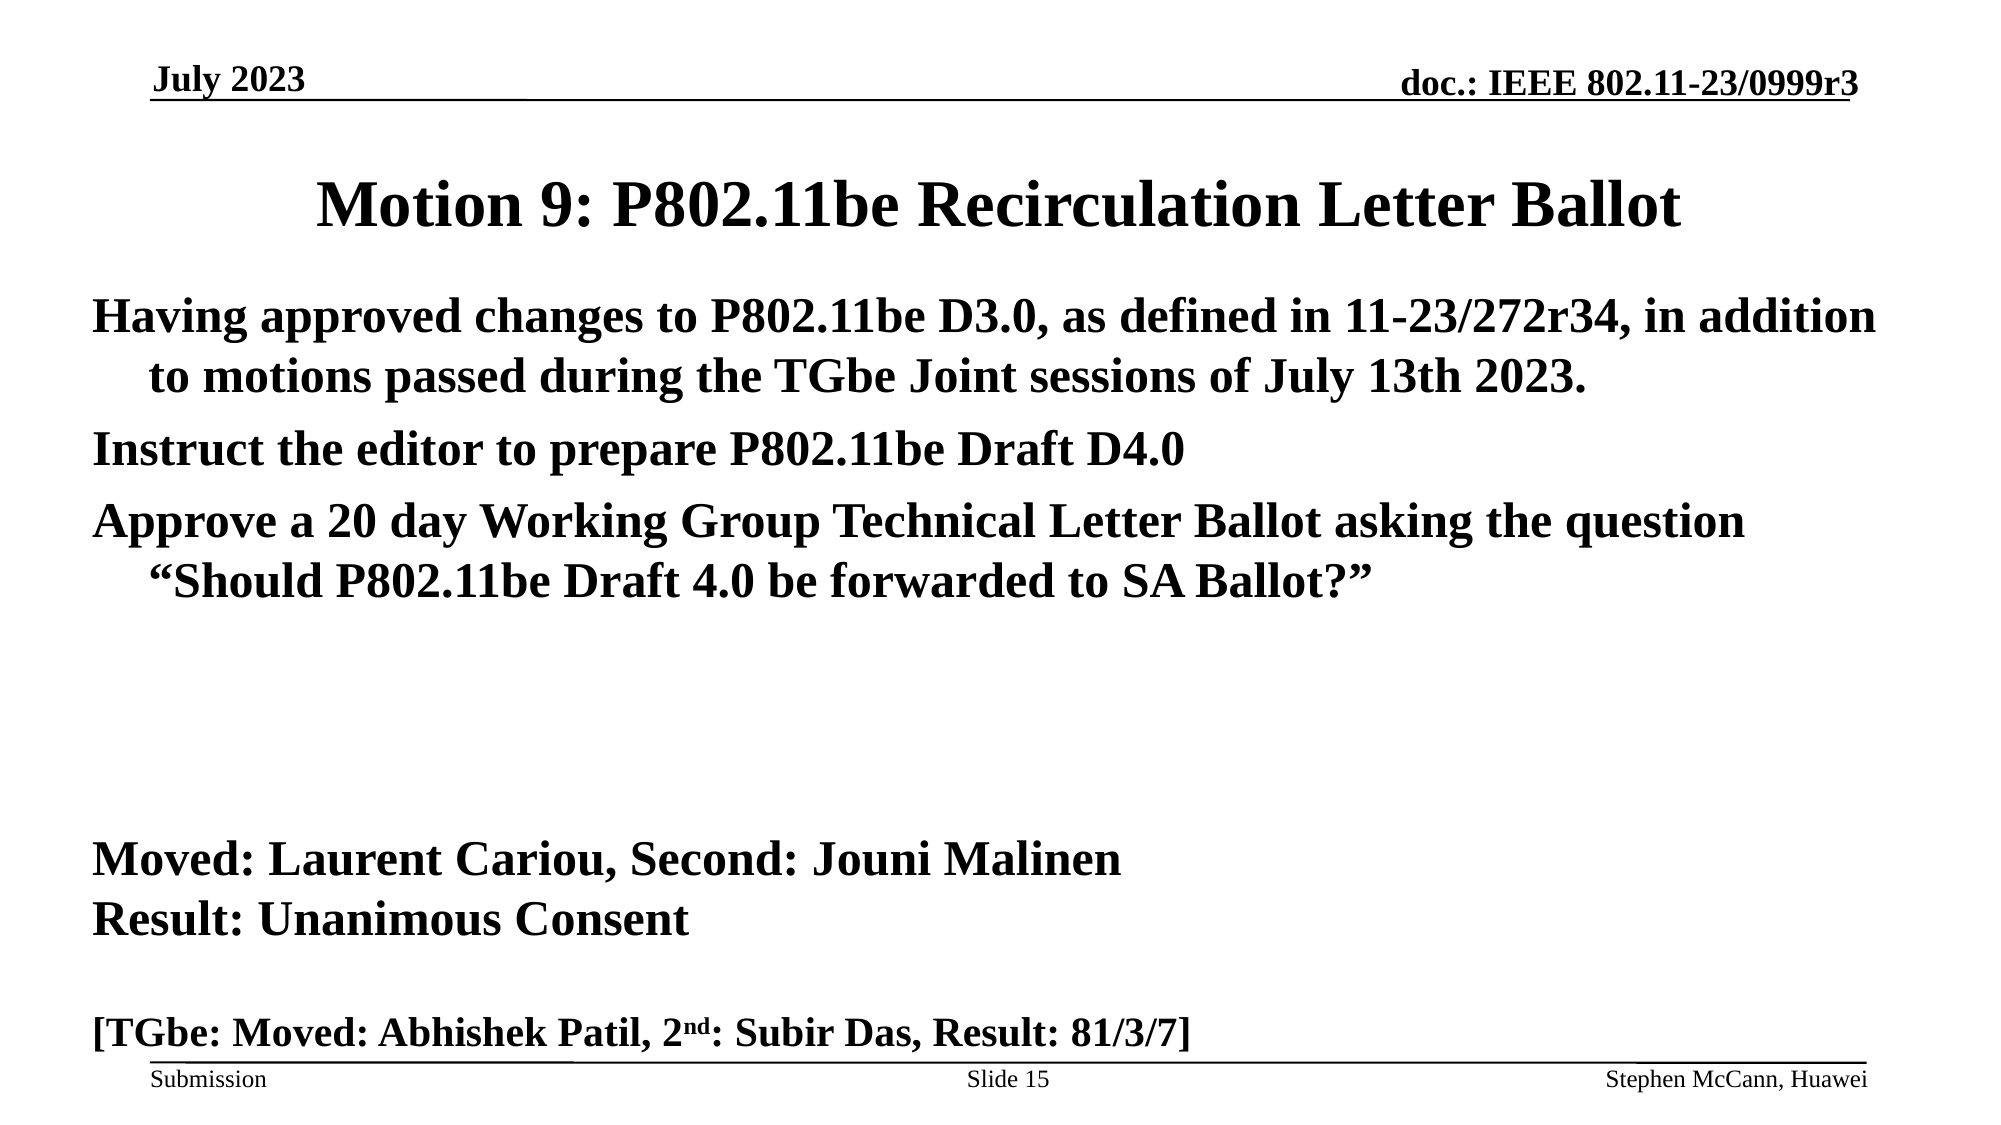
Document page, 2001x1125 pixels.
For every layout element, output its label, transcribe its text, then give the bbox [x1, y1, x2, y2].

footer Stephen McCann, Huawei [1171, 1061, 1869, 1093]
slide_number Slide 15 [950, 1061, 1067, 1123]
title Motion 9: P802.11be Recirculation Letter Ballot [149, 112, 1850, 274]
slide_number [152, 54, 563, 100]
list Having approved changes to P802.11be D3.0, as defined in 11-23/272r34, in addition to motions passed during the TGbe Joint sessions of July 13th 2023. Instruct the editor to prepare P802.11be Draft D4.0 Approve a 20 day Working Group Technical Letter Ballot asking the question “Should P802.11be Draft 4.0 be forwarded to SA Ballot?” Moved: Laurent Cariou, Second: Jouni Malinen Result: Unanimous Consent [TGbe: Moved: Abhishek Patil, 2nd: Subir Das, Result: 81/3/7] [76, 274, 1940, 1048]
